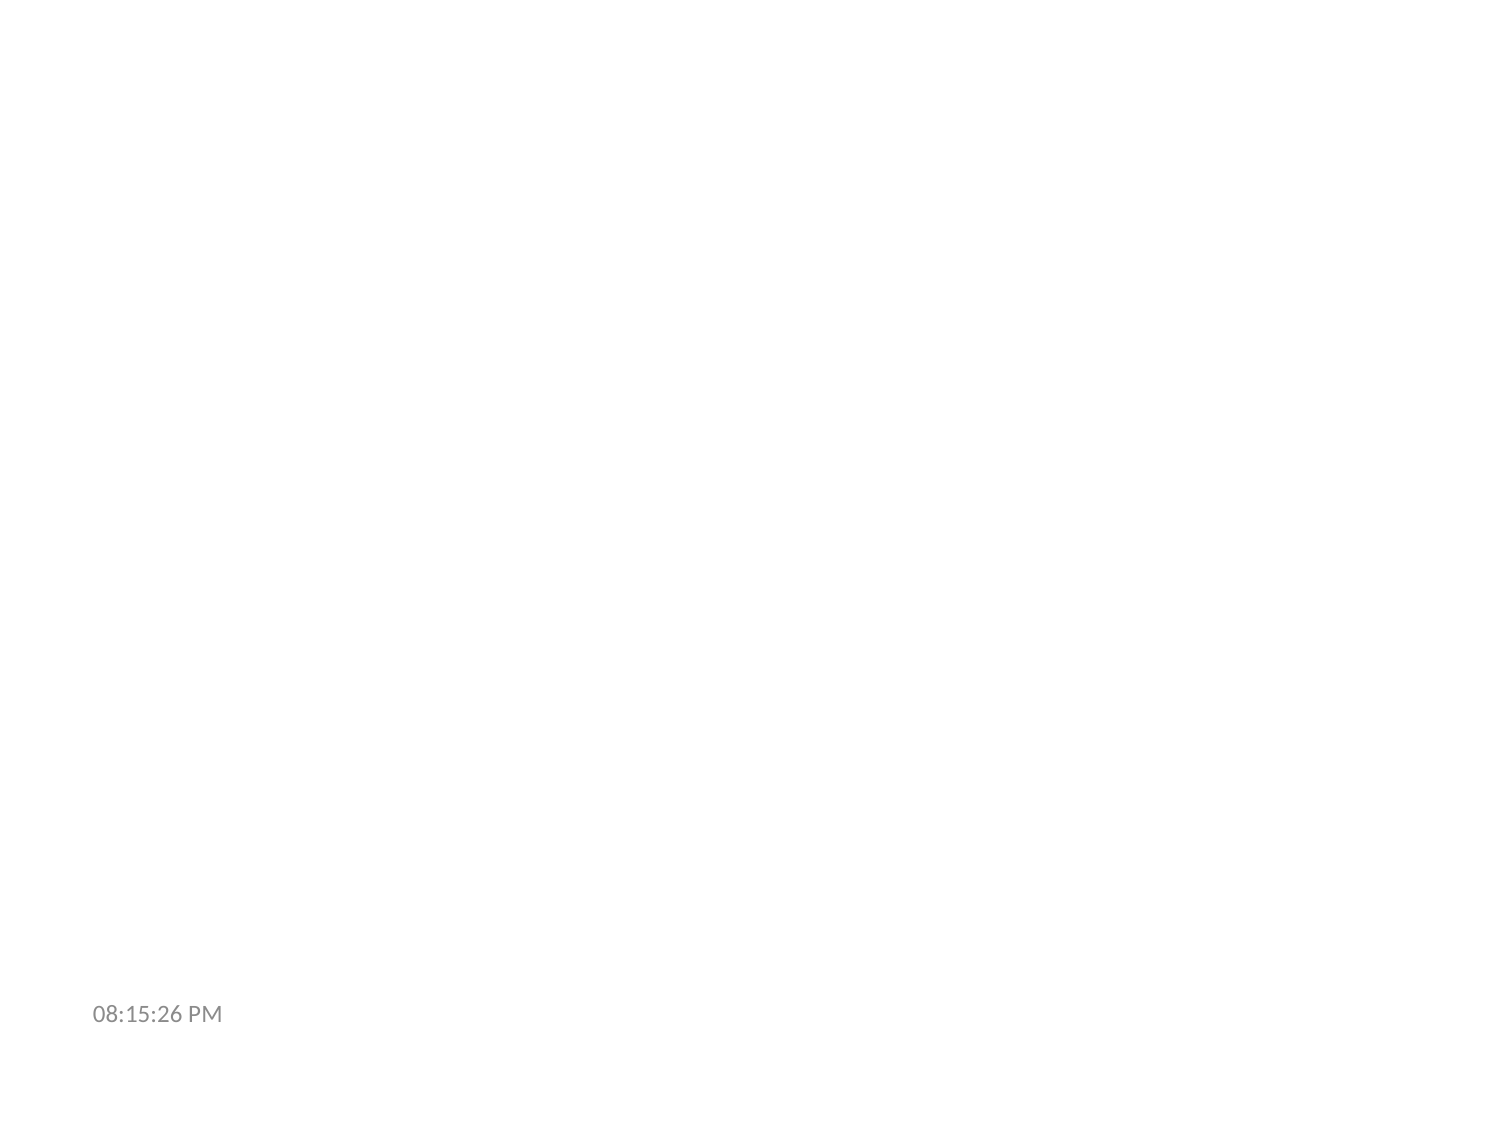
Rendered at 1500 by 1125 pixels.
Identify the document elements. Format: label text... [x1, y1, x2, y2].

text_box 3:35:09 PM [77, 982, 428, 1043]
